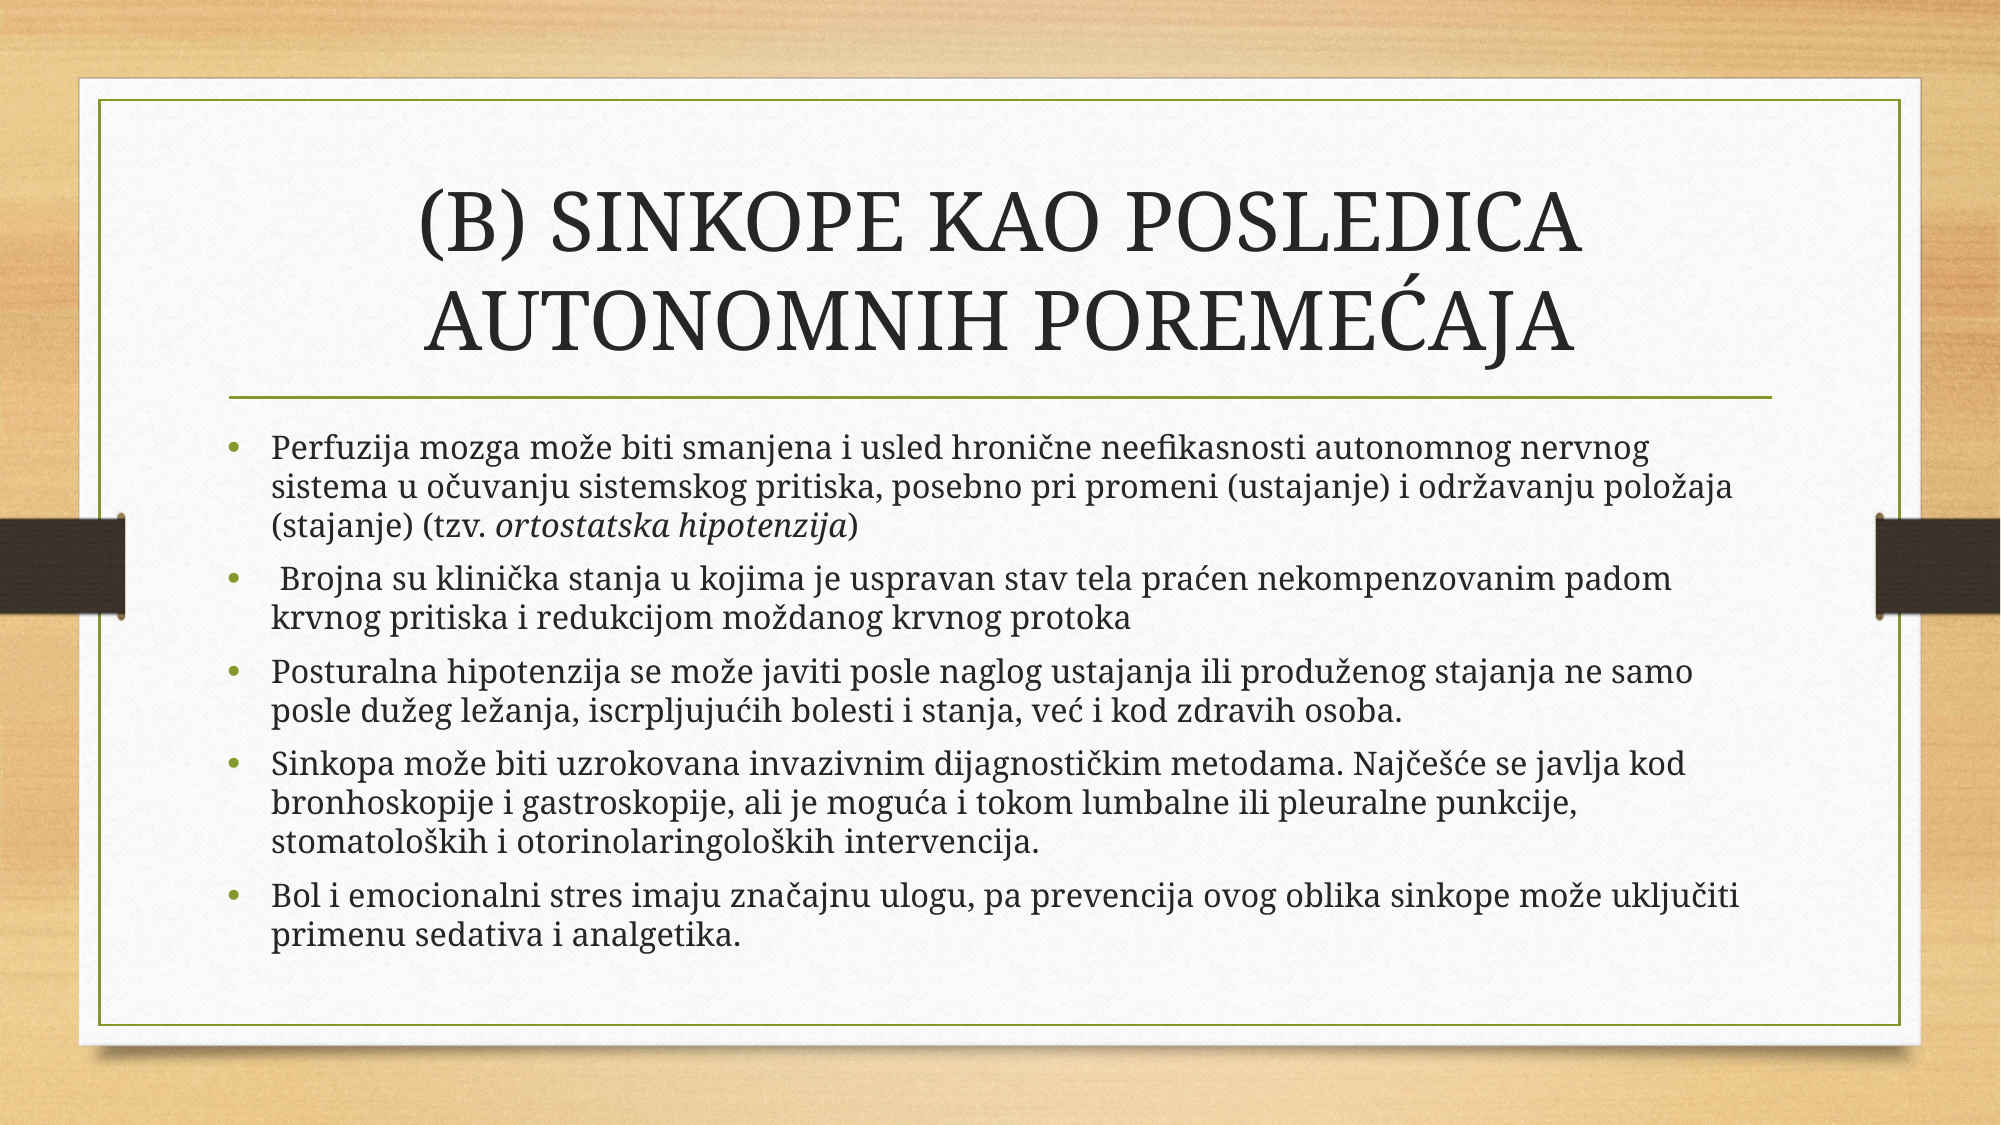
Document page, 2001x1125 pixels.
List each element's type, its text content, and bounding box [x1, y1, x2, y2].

title (B) SINKOPE KAO POSLEDICA AUTONOMNIH POREMEĆAJA [212, 161, 1788, 375]
picture [0, 0, 2001, 1125]
list Perfuzija mozga može biti smanjena i usled hronične neefikasnosti autonomnog nervnog sistema u očuvanju sistemskog pritiska, posebno pri promeni (ustajanje) i održavanju položaja (stajanje) (tzv. ortostatska hipotenzija) Brojna su klinička stanja u kojima je uspravan stav tela praćen nekompenzovanim padom krvnog pritiska i redukcijom moždanog krvnog protoka Posturalna hipotenzija se može javiti posle naglog ustajanja ili produženog stajanja ne samo posle dužeg ležanja, iscrpljujućih bolesti i stanja, već i kod zdravih osoba. Sinkopa može biti uzrokovana invazivnim dijagnostičkim metodama. Najčešće se javlja kod bronhoskopije i gastroskopije, ali je moguća i tokom lumbalne ili pleuralne punkcije, stomatoloških i otorinolaringoloških intervencija. Bol i emocionalni stres imaju značajnu ulogu, pa prevencija ovog oblika sinkope može uključiti primenu sedativa i analgetika. [212, 419, 1788, 964]
